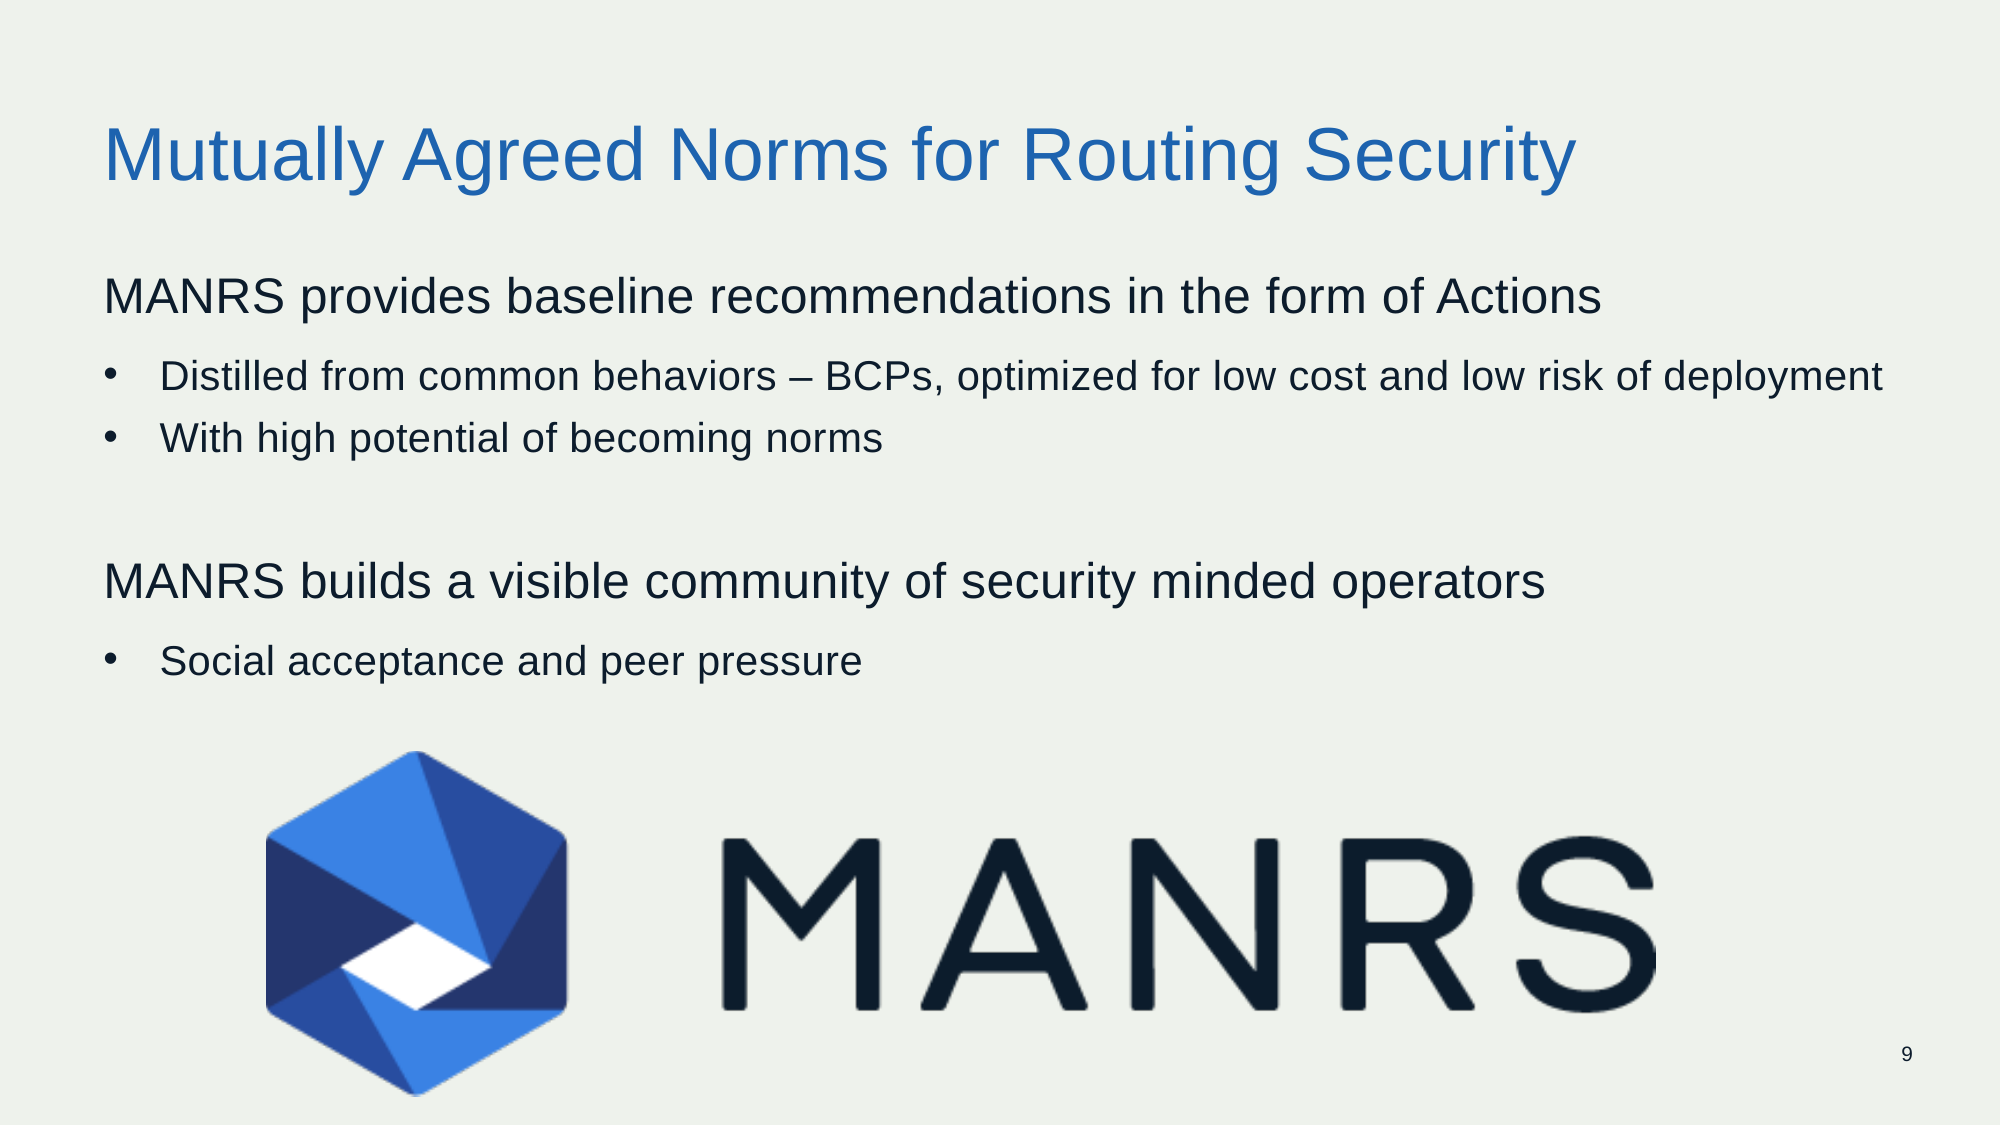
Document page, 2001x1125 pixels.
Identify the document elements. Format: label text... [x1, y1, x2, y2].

text_box MANRS provides baseline recommendations in the form of Actions Distilled from common behaviors – BCPs, optimized for low cost and low risk of deployment With high potential of becoming norms MANRS builds a visible community of security minded operators Social acceptance and peer pressure [88, 256, 1913, 879]
slide_number 9 [1656, 1040, 1913, 1069]
text_box Mutually Agreed Norms for Routing Security [88, 92, 1913, 182]
picture [266, 751, 1656, 1098]
